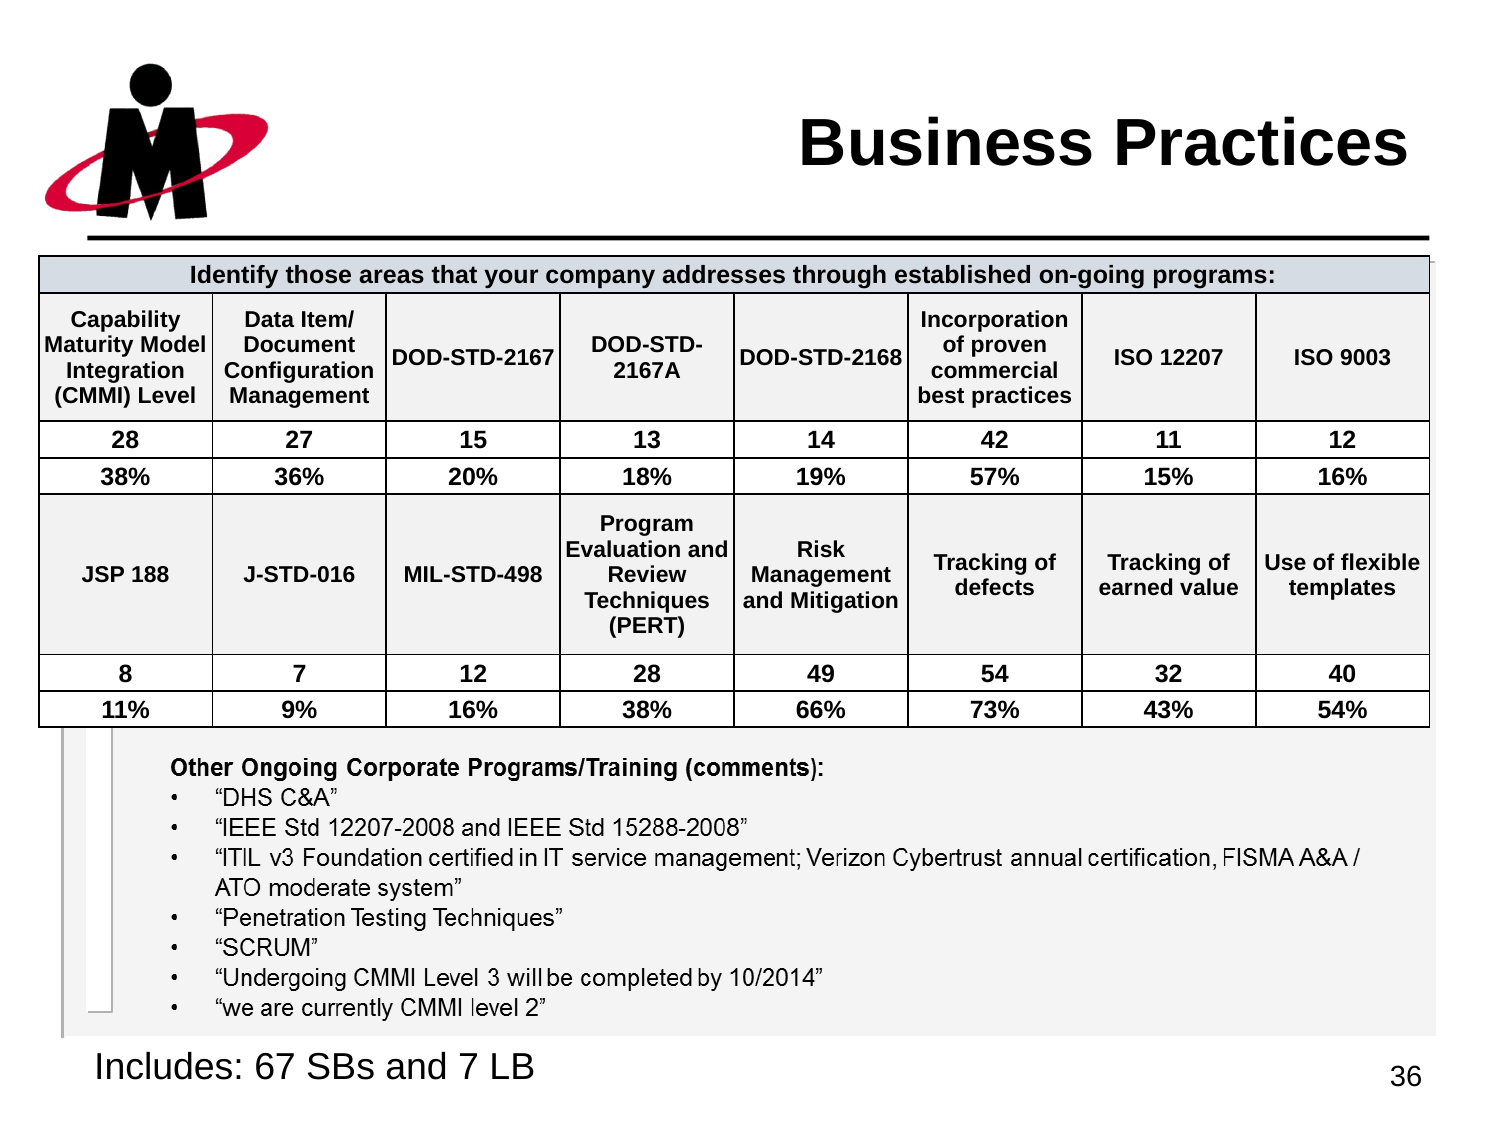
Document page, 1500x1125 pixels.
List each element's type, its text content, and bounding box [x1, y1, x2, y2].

table_cell 32 [1083, 655, 1255, 690]
table_cell Risk Management and Mitigation [735, 495, 907, 654]
table_cell 15 [387, 422, 559, 457]
table_cell 12 [1257, 422, 1429, 457]
table_cell DOD-STD-2168 [735, 294, 907, 420]
table_cell Capability Maturity Model Integration (CMMI) Level [40, 294, 212, 420]
table_cell 13 [561, 422, 733, 457]
table_cell 66% [735, 692, 907, 726]
table_cell Program Evaluation and Review Techniques (PERT) [561, 495, 733, 654]
table_cell Data Item/ Document Configuration Management [213, 294, 385, 420]
table_cell 38% [40, 459, 212, 493]
table_cell J-STD-016 [213, 495, 385, 654]
table_cell Use of flexible templates [1257, 495, 1429, 654]
table_cell DOD-STD-2167A [561, 294, 733, 420]
table_cell Tracking of earned value [1083, 495, 1255, 654]
table_cell 57% [909, 459, 1081, 493]
table_cell 16% [1257, 459, 1429, 493]
table_cell 16% [387, 692, 559, 726]
table_cell MIL-STD-498 [387, 495, 559, 654]
picture [154, 742, 1407, 1038]
table_cell 27 [213, 422, 385, 457]
table_cell ISO 9003 [1257, 294, 1429, 420]
table_cell DOD-STD-2167 [387, 294, 559, 420]
table_cell 15% [1083, 459, 1255, 493]
slide_number 36 [1124, 1036, 1438, 1113]
table_cell 36% [213, 459, 385, 493]
table_cell 11 [1083, 422, 1255, 457]
table_cell 7 [213, 655, 385, 690]
table_cell 73% [909, 692, 1081, 726]
table_cell 38% [561, 692, 733, 726]
table_cell JSP 188 [40, 495, 212, 654]
table_header Identify those areas that your company addresses through established on-going programs: [40, 257, 1429, 292]
table_cell ISO 12207 [1083, 294, 1255, 420]
table_cell 20% [387, 459, 559, 493]
table_cell 54% [1257, 692, 1429, 726]
picture [27, 44, 283, 251]
table_cell 54 [909, 655, 1081, 690]
table_cell Incorporation of proven commercial best practices [909, 294, 1081, 420]
table_cell 19% [735, 459, 907, 493]
table_cell 18% [561, 459, 733, 493]
table_cell 11% [40, 692, 212, 726]
table_cell 43% [1083, 692, 1255, 726]
table_cell Tracking of defects [909, 495, 1081, 654]
table_cell 8 [40, 655, 212, 690]
table_cell 49 [735, 655, 907, 690]
table_cell 40 [1257, 655, 1429, 690]
table_cell 14 [735, 422, 907, 457]
table_cell 9% [213, 692, 385, 726]
table_cell 42 [909, 422, 1081, 457]
table_cell 28 [561, 655, 733, 690]
title Business Practices [367, 44, 1426, 233]
text_box Includes: 67 SBs and 7 LB [79, 1034, 551, 1095]
table_cell 28 [40, 422, 212, 457]
table_cell 12 [387, 655, 559, 690]
